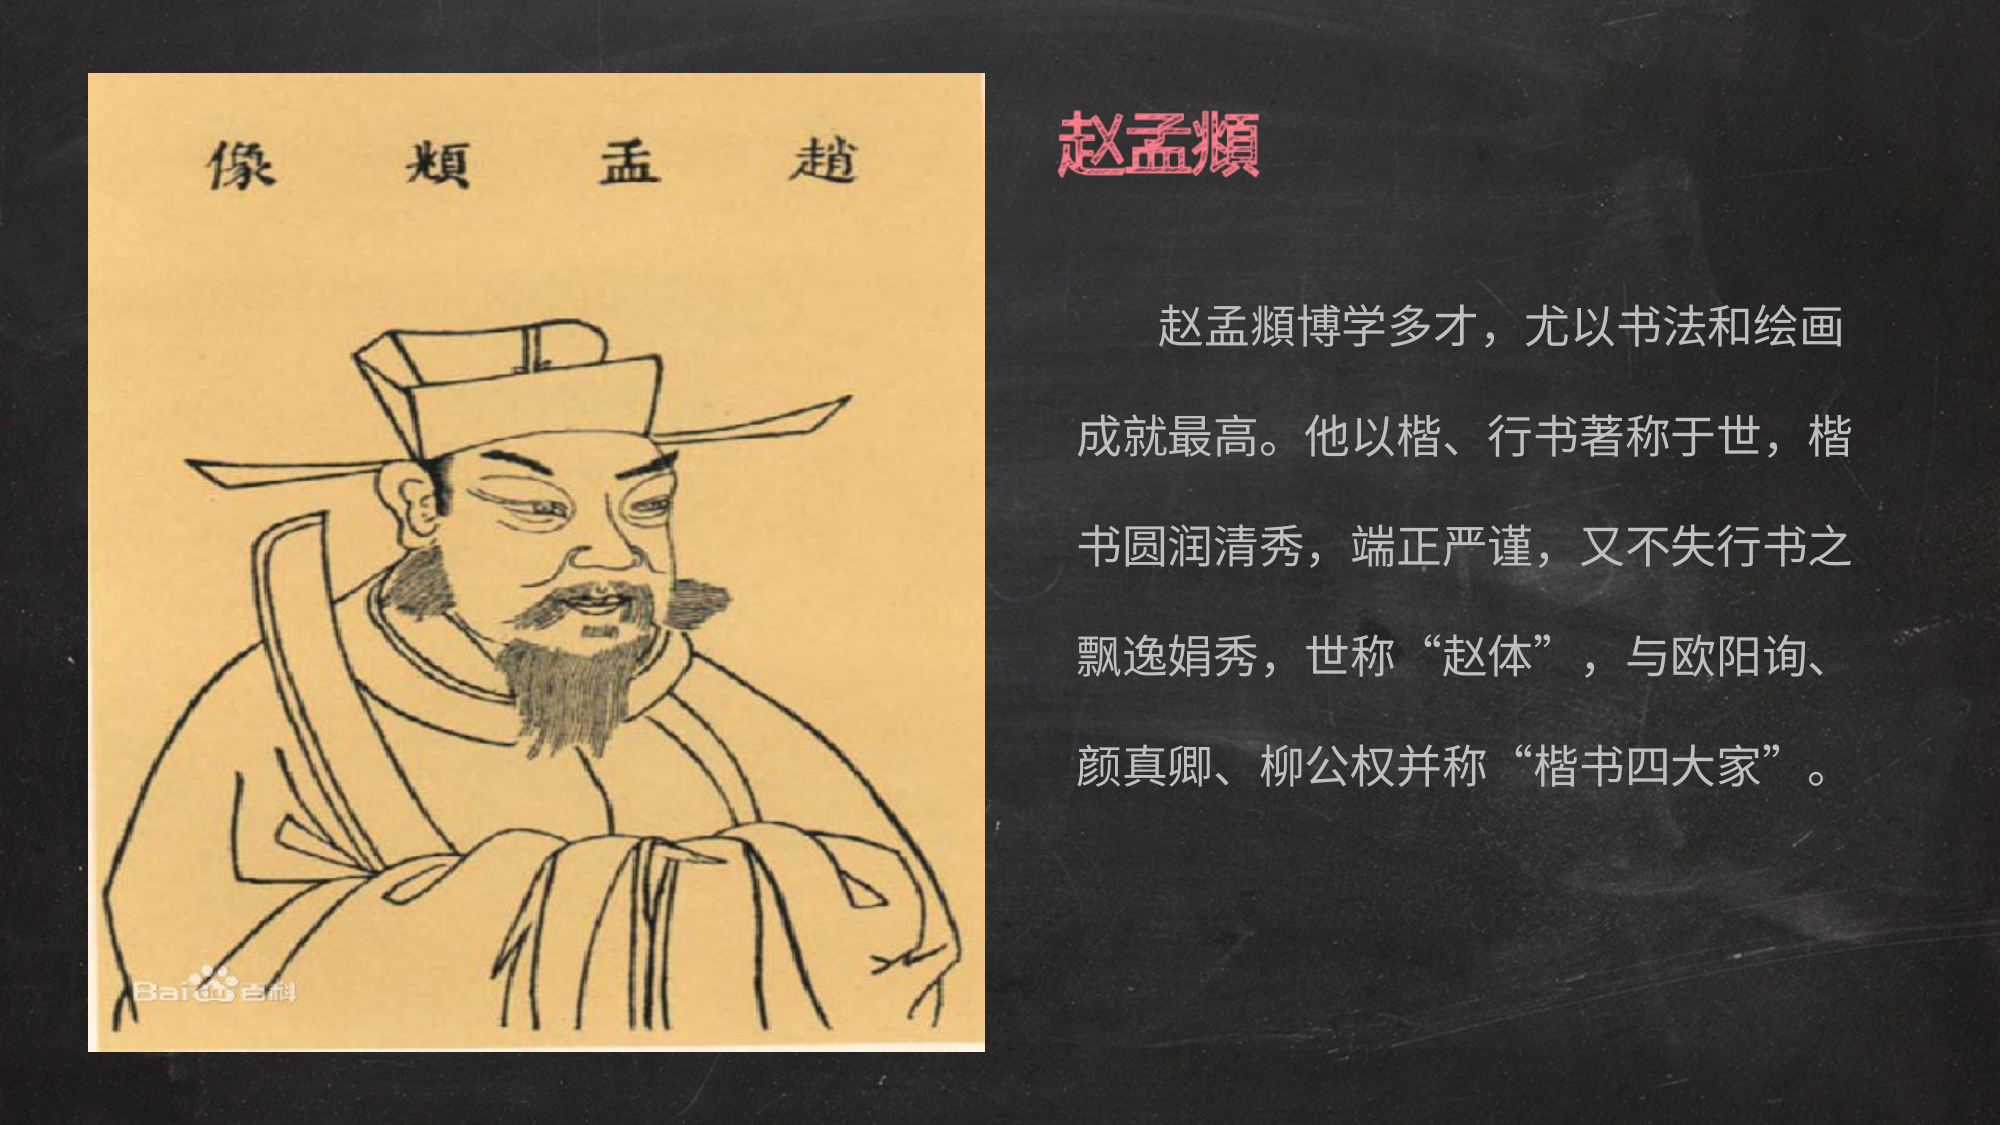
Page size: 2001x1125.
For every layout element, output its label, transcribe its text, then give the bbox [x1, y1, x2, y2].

picture [0, 0, 2000, 1125]
text_box 赵孟頫博学多才，尤以书法和绘画成就最高。他以楷、行书著称于世，楷书圆润清秀，端正严谨，又不失行书之飘逸娟秀，世称“赵体”，与欧阳询、颜真卿、柳公权并称“楷书四大家”。 [1061, 235, 1878, 801]
